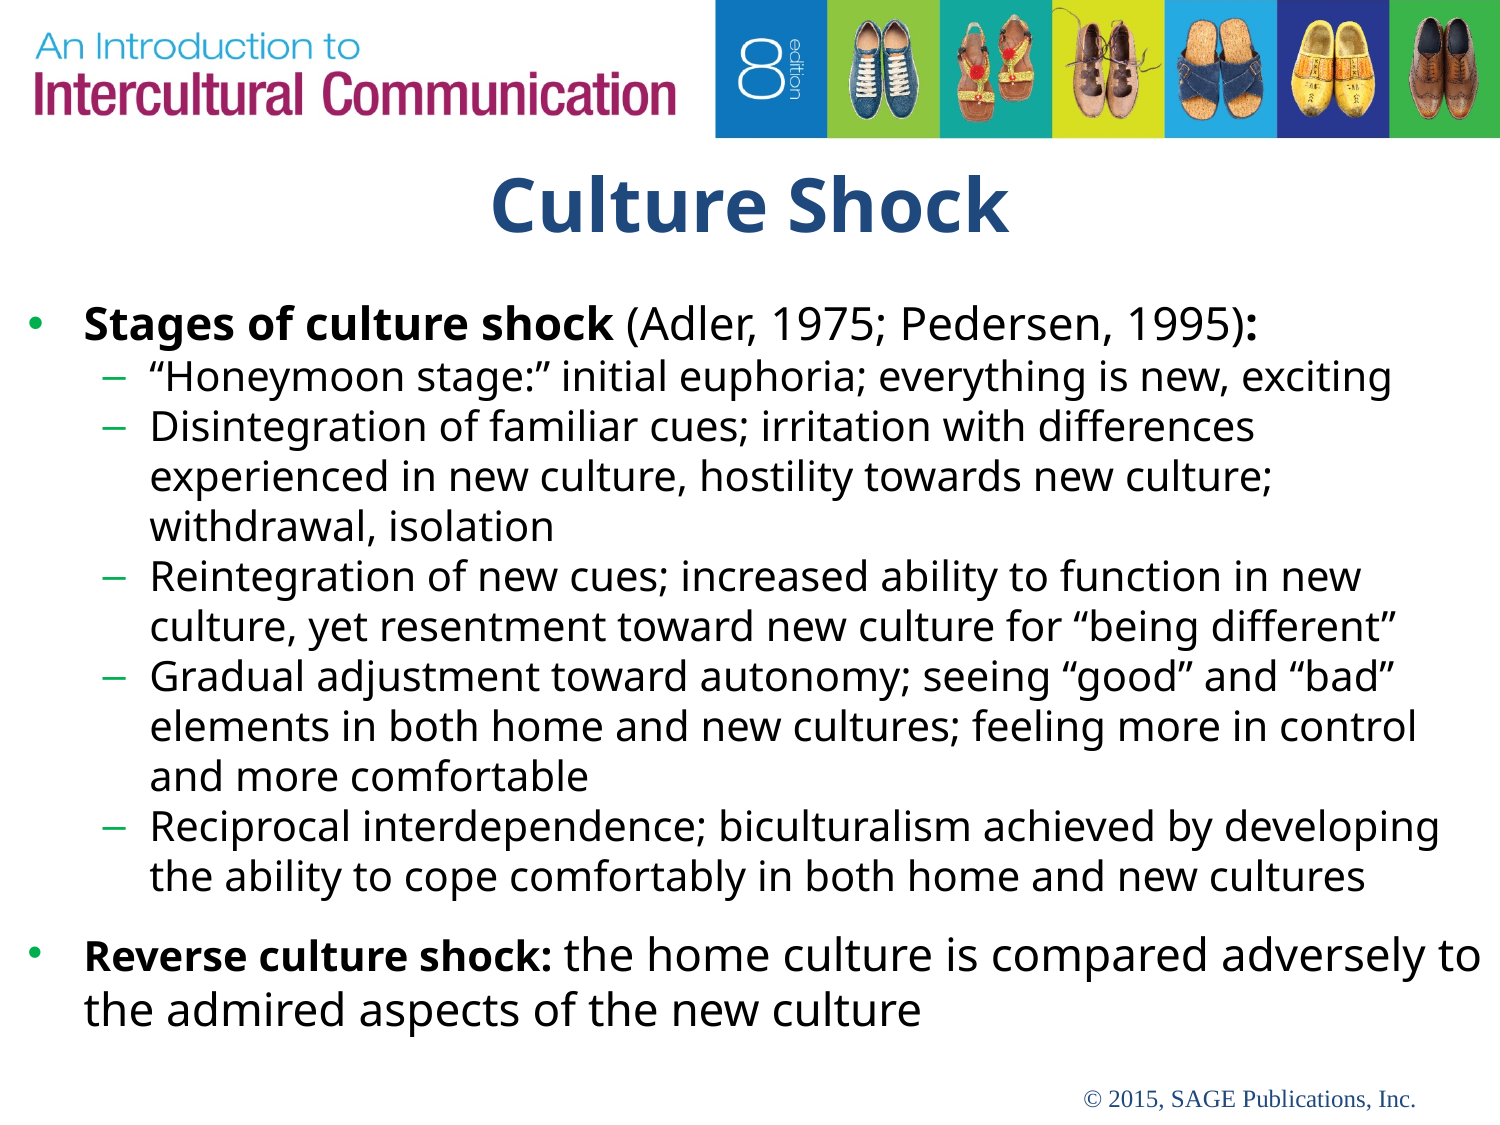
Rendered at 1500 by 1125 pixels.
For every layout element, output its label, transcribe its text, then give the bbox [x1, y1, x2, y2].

list Stages of culture shock (Adler, 1975; Pedersen, 1995): “Honeymoon stage:” initial euphoria; everything is new, exciting Disintegration of familiar cues; irritation with differences experienced in new culture, hostility towards new culture; withdrawal, isolation Reintegration of new cues; increased ability to function in new culture, yet resentment toward new culture for “being different” Gradual adjustment toward autonomy; seeing “good” and “bad” elements in both home and new cultures; feeling more in control and more comfortable Reciprocal interdependence; biculturalism achieved by developing the ability to cope comfortably in both home and new cultures Reverse culture shock: the home culture is compared adversely to the admired aspects of the new culture [12, 287, 1500, 1125]
text_box © 2015, SAGE Publications, Inc. [1012, 1067, 1488, 1125]
title Culture Shock [0, 154, 1500, 250]
picture [0, 0, 1500, 154]
picture [0, 250, 1500, 1125]
